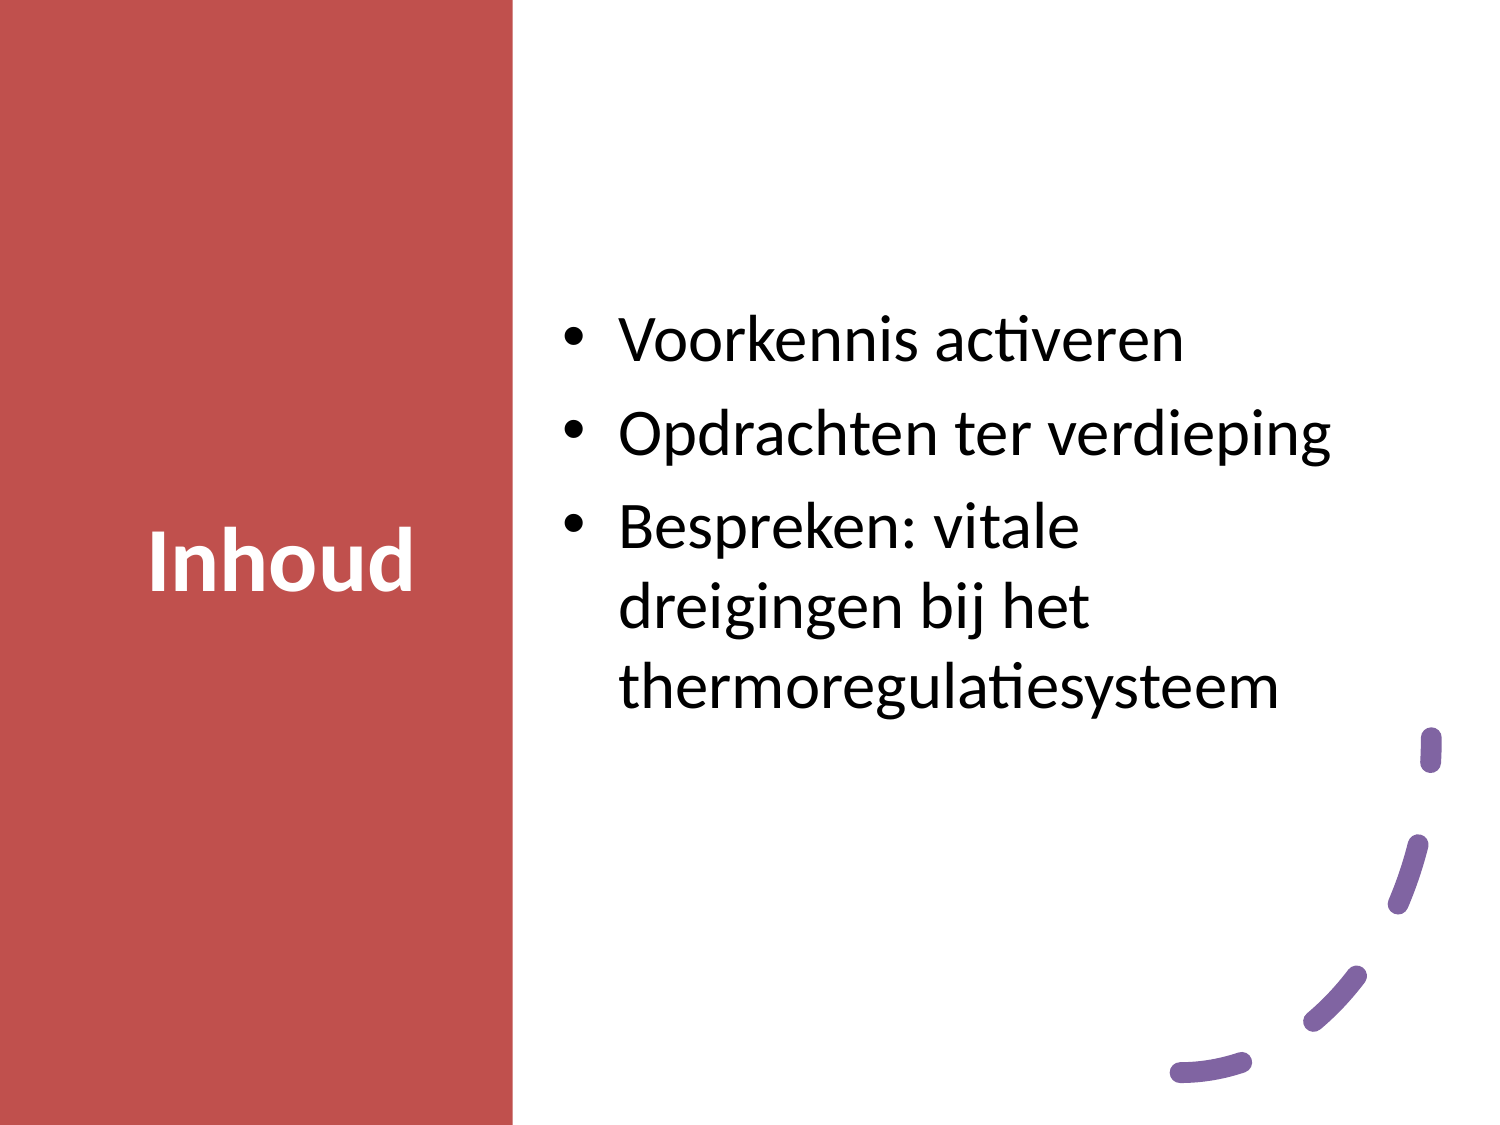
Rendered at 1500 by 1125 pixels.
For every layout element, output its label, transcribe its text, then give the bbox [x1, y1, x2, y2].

text_box [1179, 1014, 1323, 1074]
title Inhoud [84, 97, 479, 1014]
text_box [0, 0, 515, 1125]
text_box [515, 0, 1500, 1125]
list Voorkennis activeren Opdrachten ter verdieping Bespreken: vitale dreigingen bij het thermoregulatiesysteem [547, 97, 1397, 1014]
text_box [1397, 736, 1433, 907]
